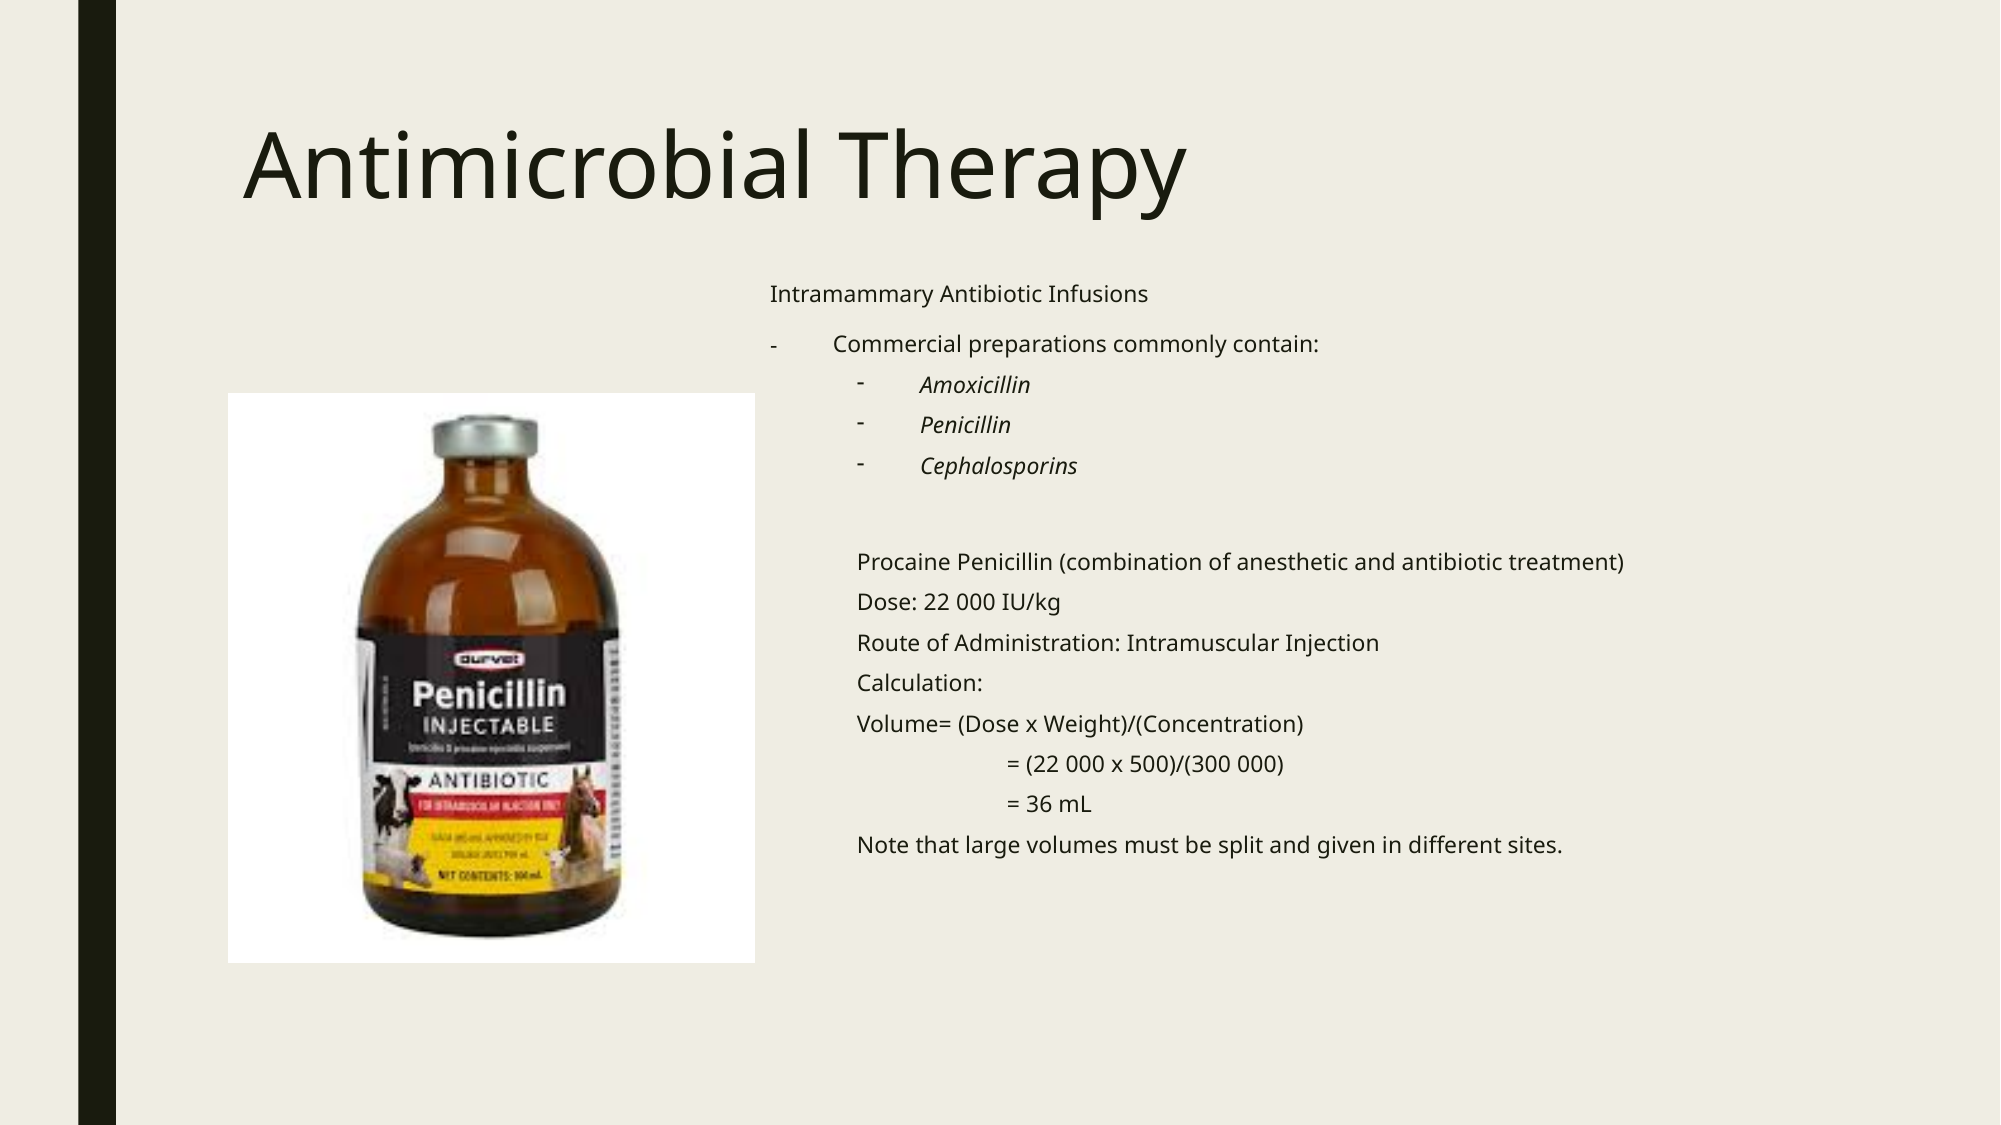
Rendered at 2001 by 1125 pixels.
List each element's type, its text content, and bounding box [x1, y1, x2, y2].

list Intramammary Antibiotic Infusions Commercial preparations commonly contain: Amoxicillin Penicillin Cephalosporins Procaine Penicillin (combination of anesthetic and antibiotic treatment) Dose: 22 000 IU/kg Route of Administration: Intramuscular Injection Calculation: Volume= (Dose x Weight)/(Concentration) = (22 000 x 500)/(300 000) = 36 mL Note that large volumes must be split and given in different sites. [754, 273, 1850, 963]
title Antimicrobial Therapy [228, 112, 1850, 357]
picture [228, 393, 755, 963]
